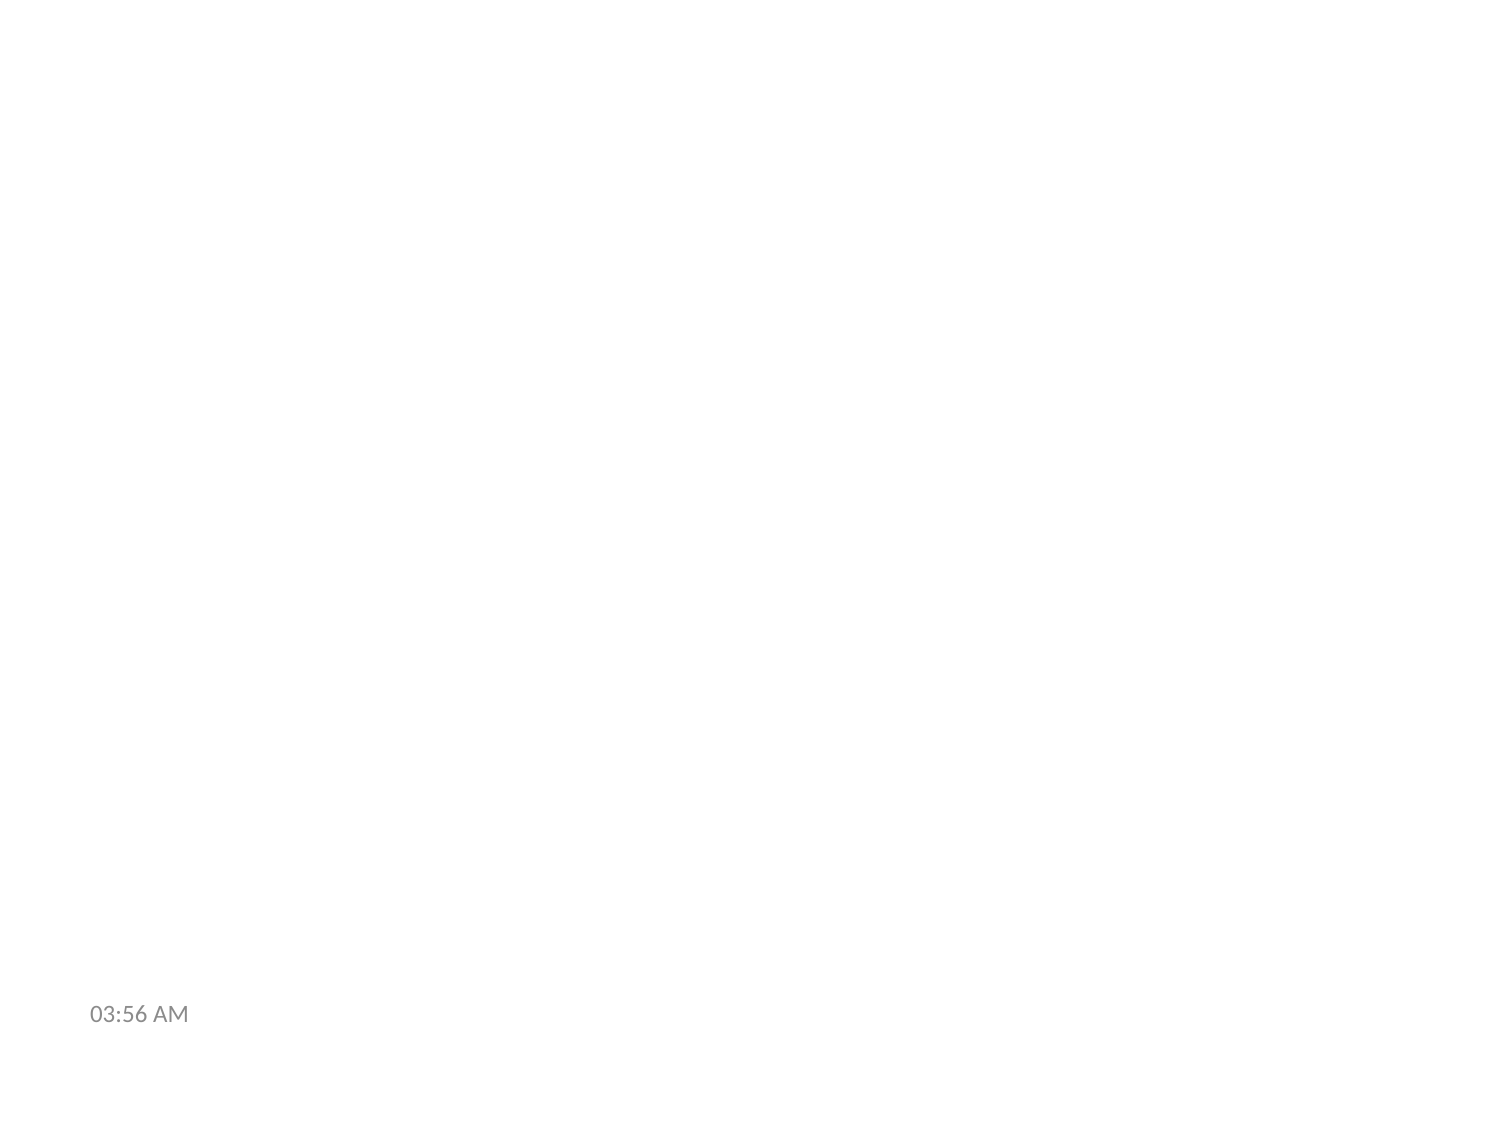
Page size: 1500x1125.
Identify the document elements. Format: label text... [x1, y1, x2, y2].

text_box 3:35 PM [75, 982, 425, 1043]
